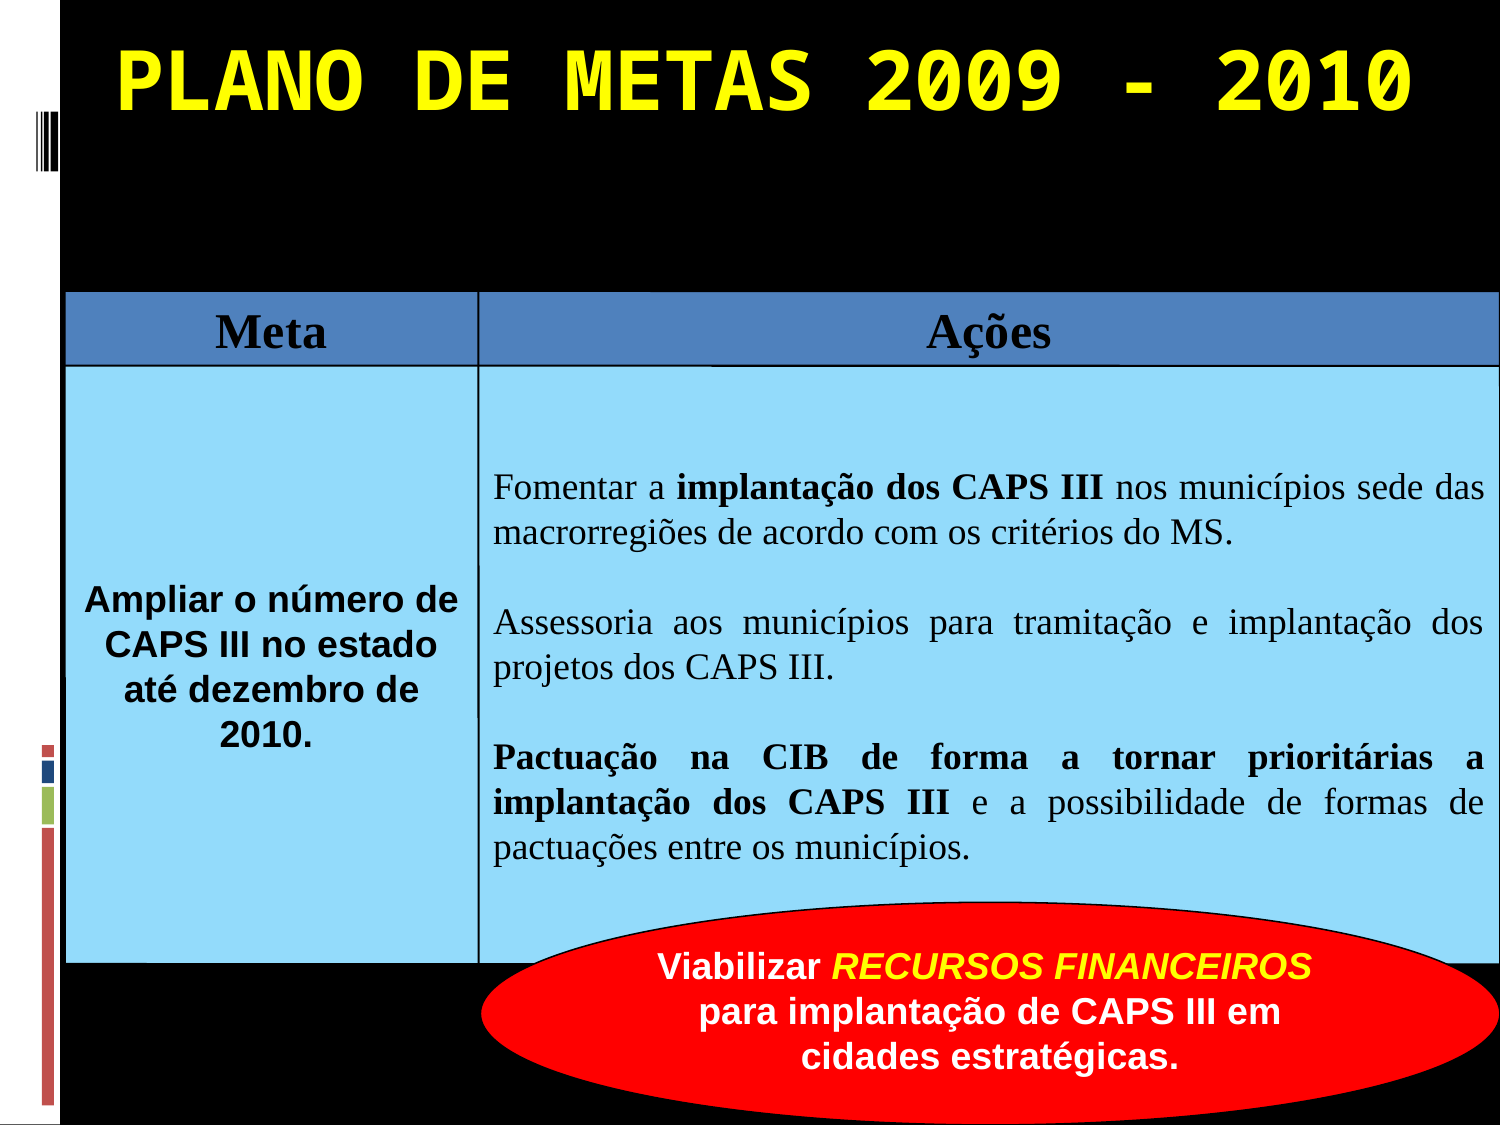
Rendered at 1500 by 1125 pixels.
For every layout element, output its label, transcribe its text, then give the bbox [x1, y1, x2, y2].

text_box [64, 290, 1500, 965]
text_box PLANO DE METAS 2009 - 2010 [100, 19, 1471, 161]
text_box Viabilizar RECURSOS FINANCEIROS para implantação de CAPS III em cidades estratégicas. [480, 972, 1500, 1125]
